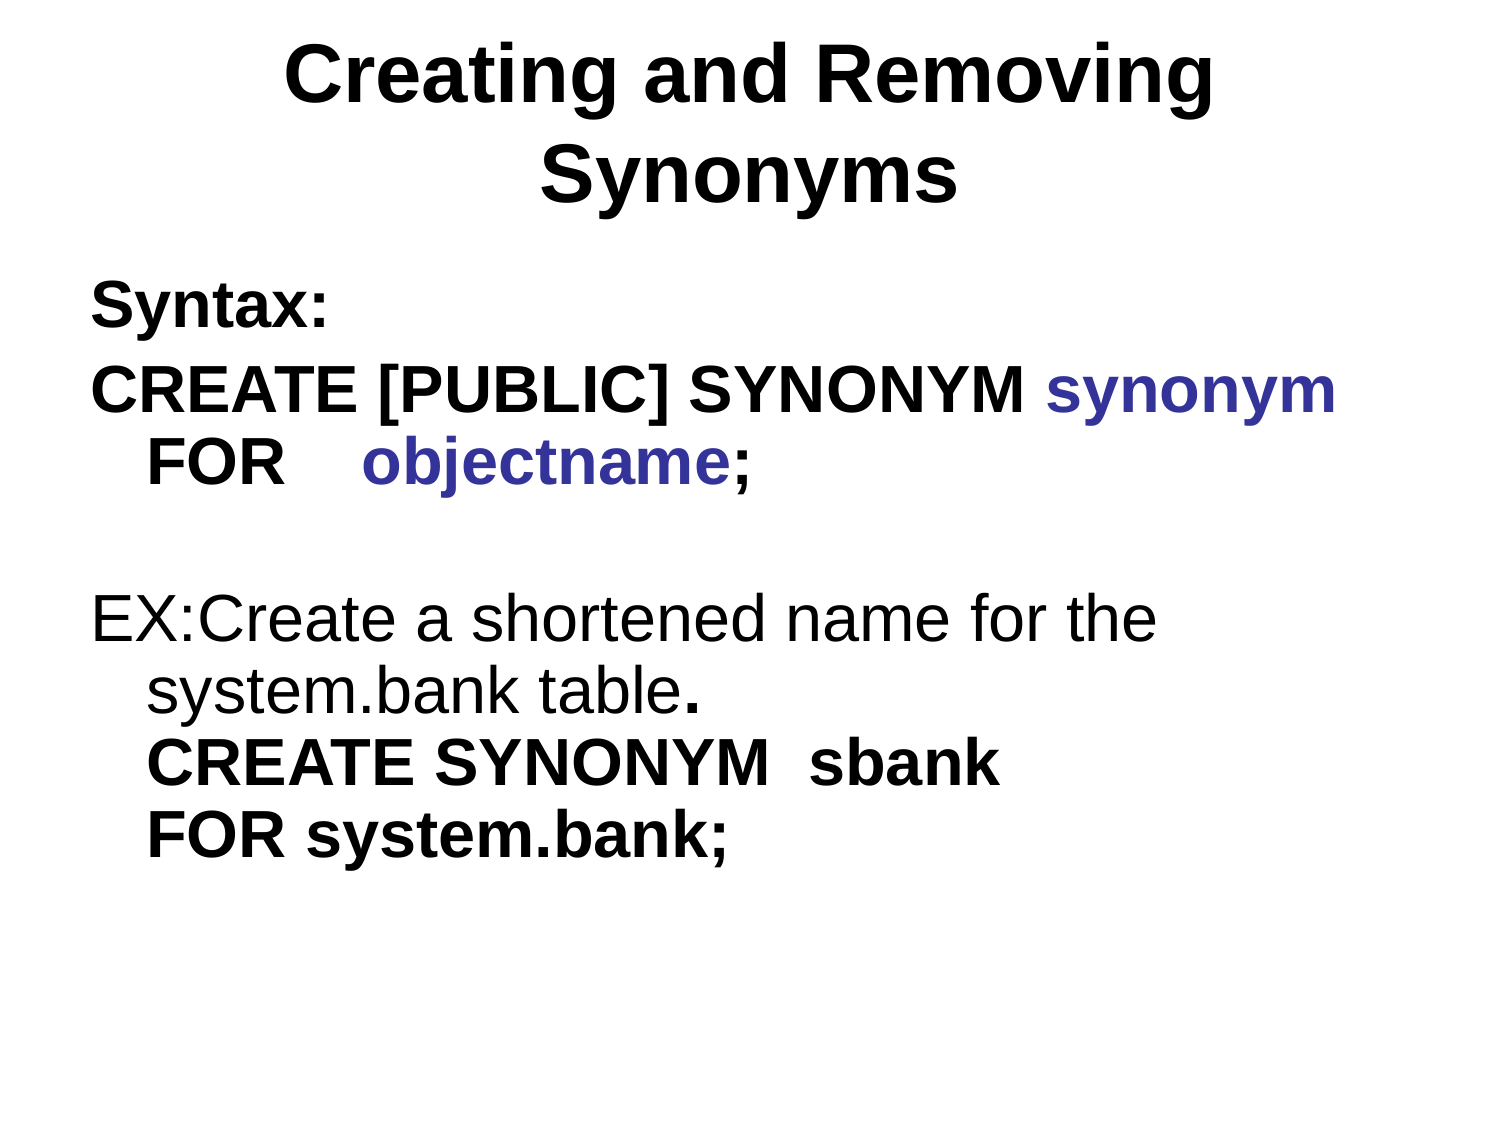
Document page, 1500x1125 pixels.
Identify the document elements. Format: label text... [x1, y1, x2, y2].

title Creating and Removing Synonyms [74, 74, 1426, 262]
list Syntax: CREATE [PUBLIC] SYNONYM synonym FOR objectname; EX:Create a shortened name for the system.bank table. CREATE SYNONYM sbank FOR system.bank; [74, 262, 1426, 1006]
